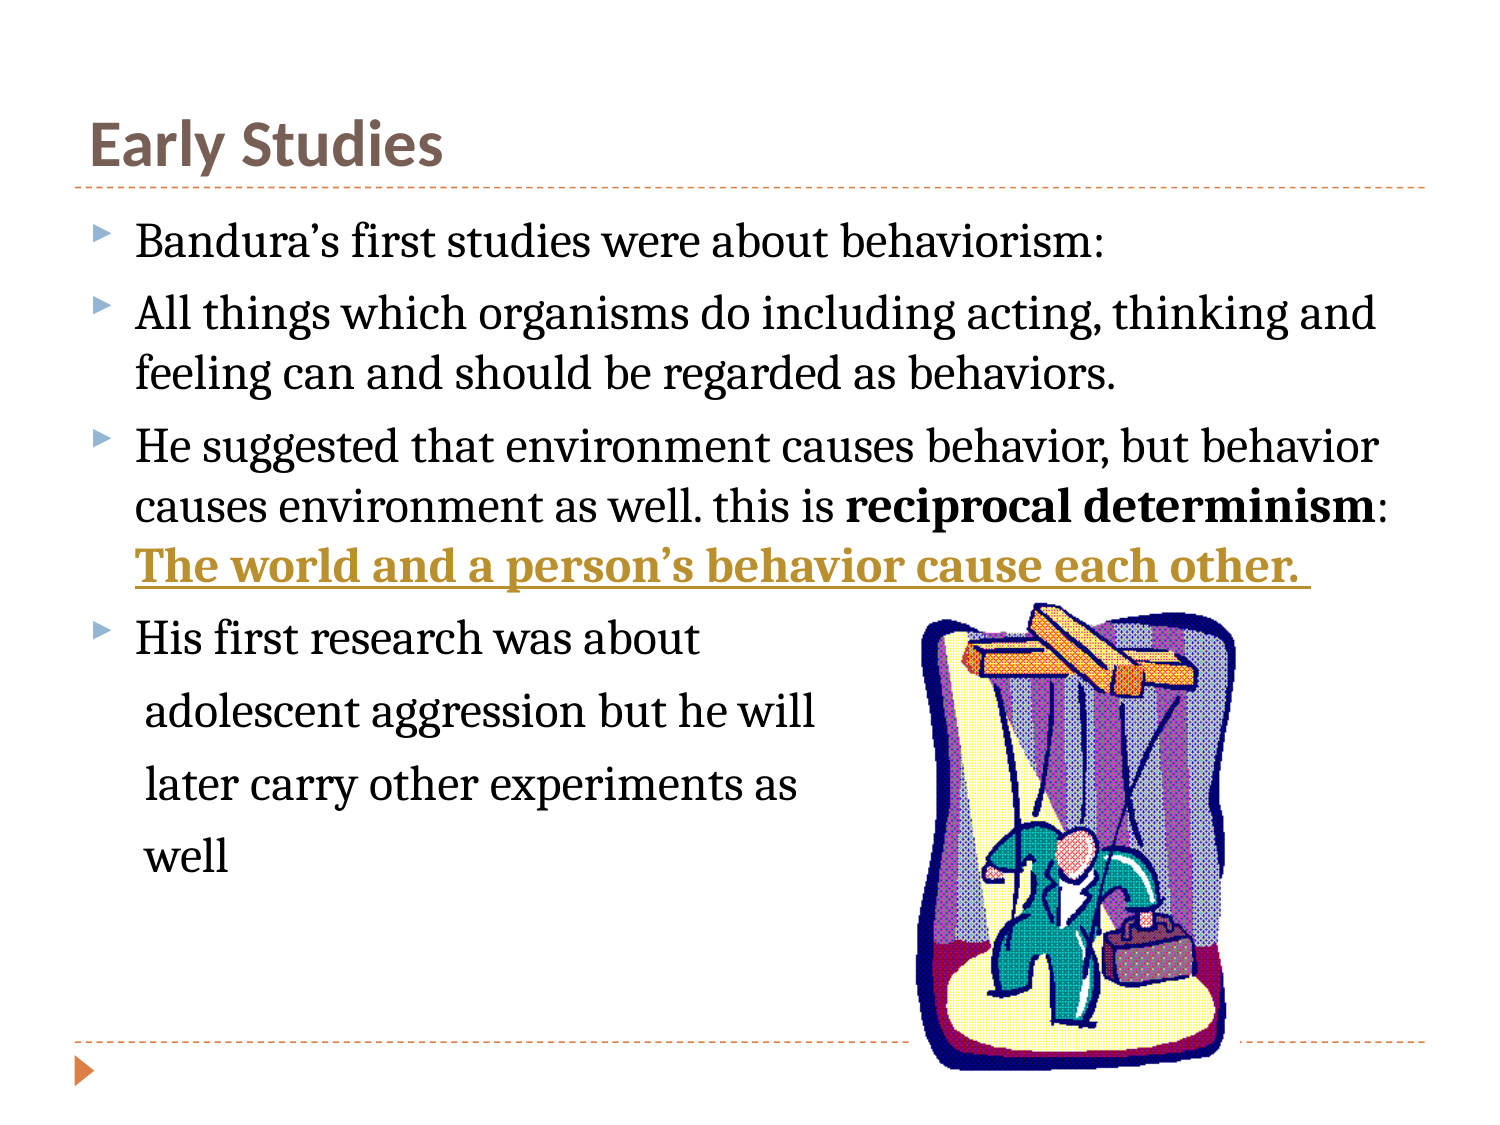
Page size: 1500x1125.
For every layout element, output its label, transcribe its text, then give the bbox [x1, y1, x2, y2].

list Bandura’s first studies were about behaviorism: All things which organisms do including acting, thinking and feeling can and should be regarded as behaviors. He suggested that environment causes behavior, but behavior causes environment as well. this is reciprocal determinism: The world and a person’s behavior cause each other. His first research was about adolescent aggression but he will later carry other experiments as well [75, 200, 1425, 1010]
title Early Studies [75, 24, 1425, 188]
picture [912, 599, 1240, 1076]
